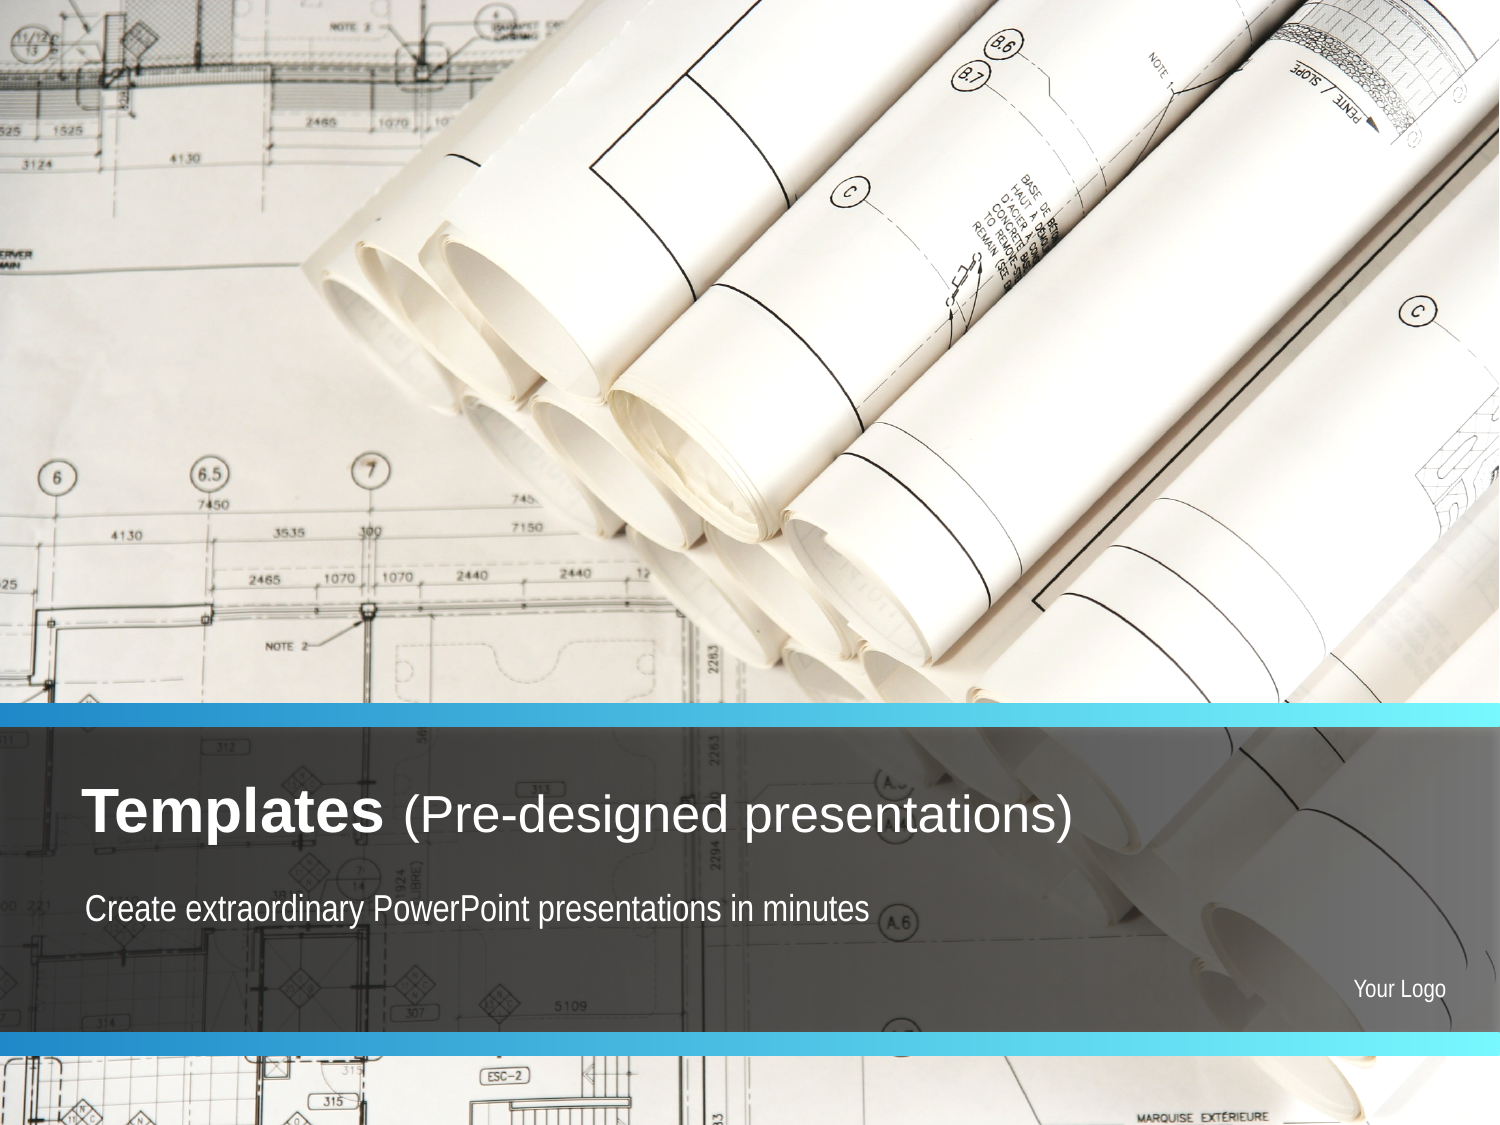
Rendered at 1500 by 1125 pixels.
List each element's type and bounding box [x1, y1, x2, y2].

picture [0, 0, 1500, 702]
picture [0, 1056, 1500, 1125]
text_box [0, 702, 1500, 1056]
